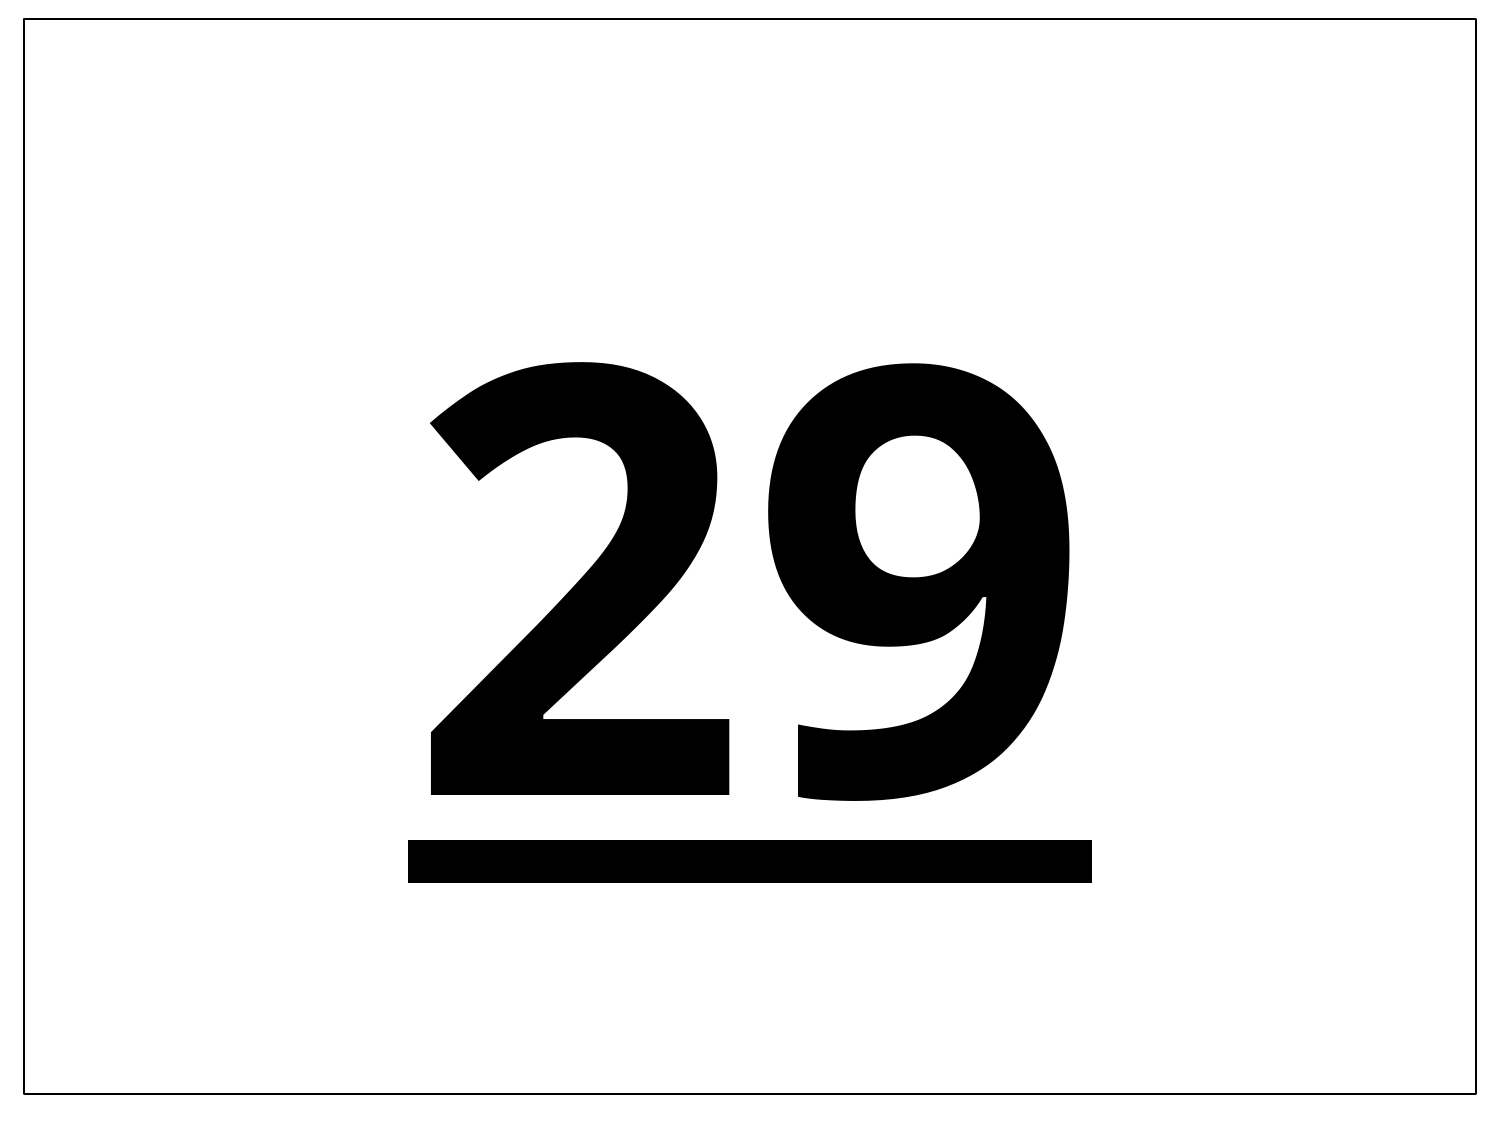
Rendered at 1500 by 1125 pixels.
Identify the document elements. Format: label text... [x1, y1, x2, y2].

text_box 29 [21, 17, 1479, 1096]
